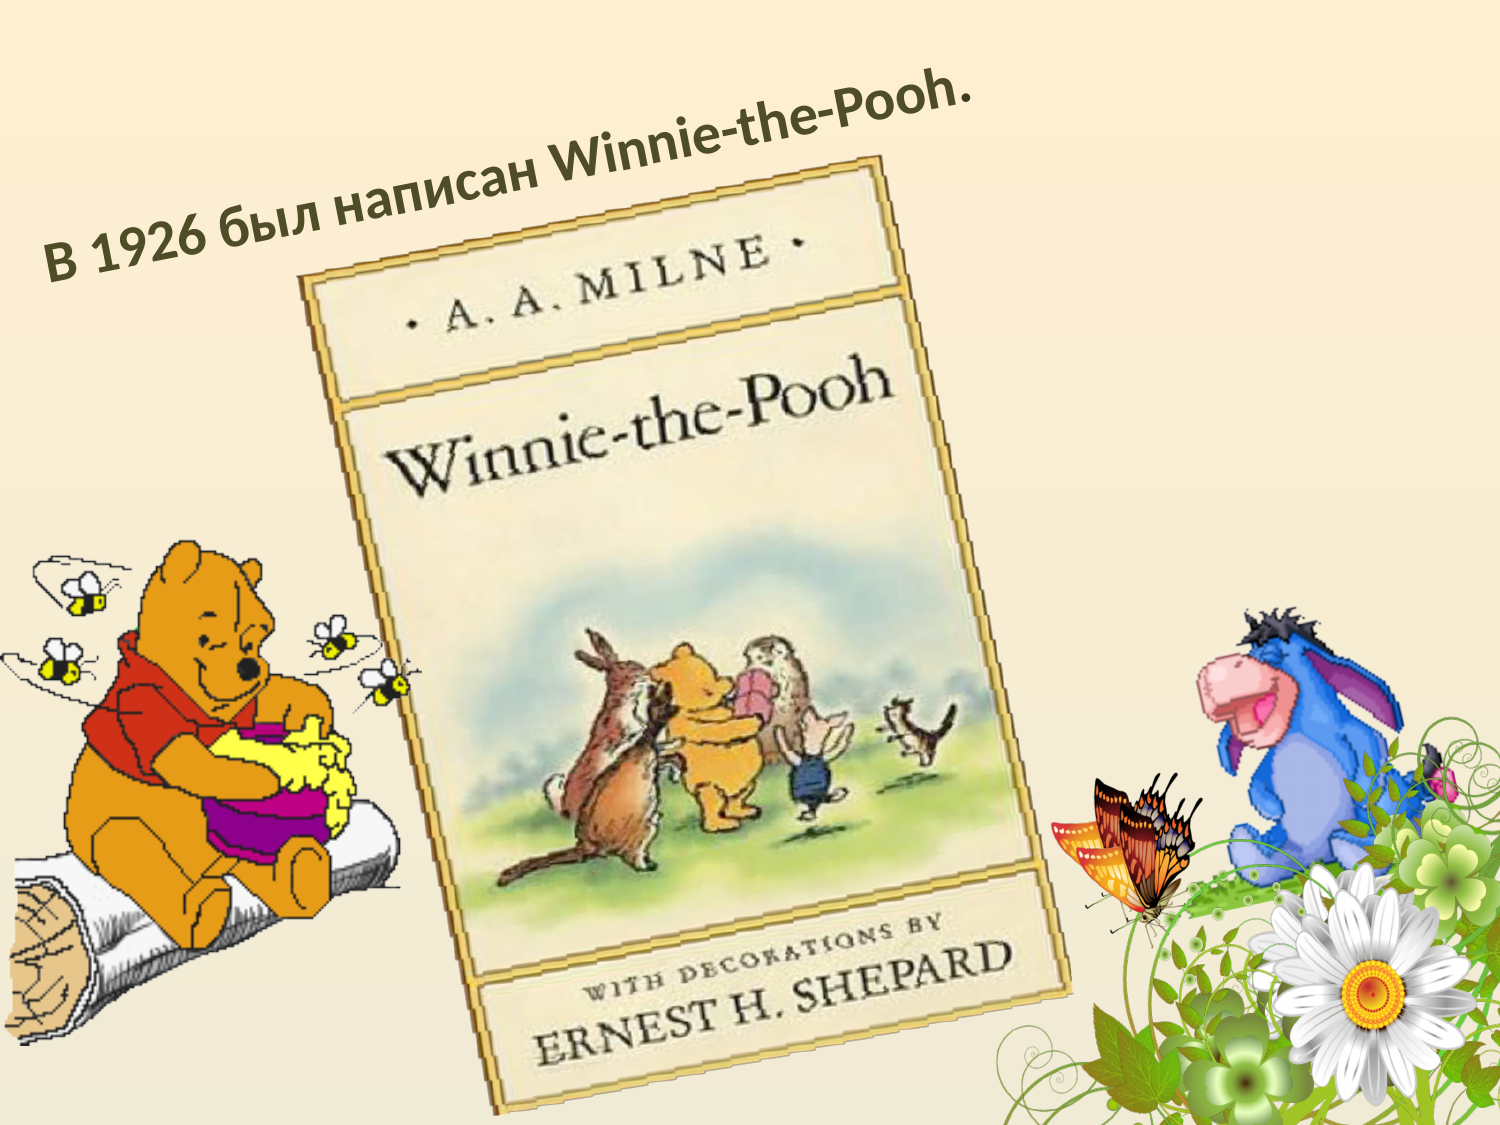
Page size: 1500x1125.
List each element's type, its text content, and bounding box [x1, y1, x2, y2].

picture [0, 143, 1500, 1125]
text_box В 1926 был написан Winnie-the-Pooh. [21, 29, 1014, 305]
